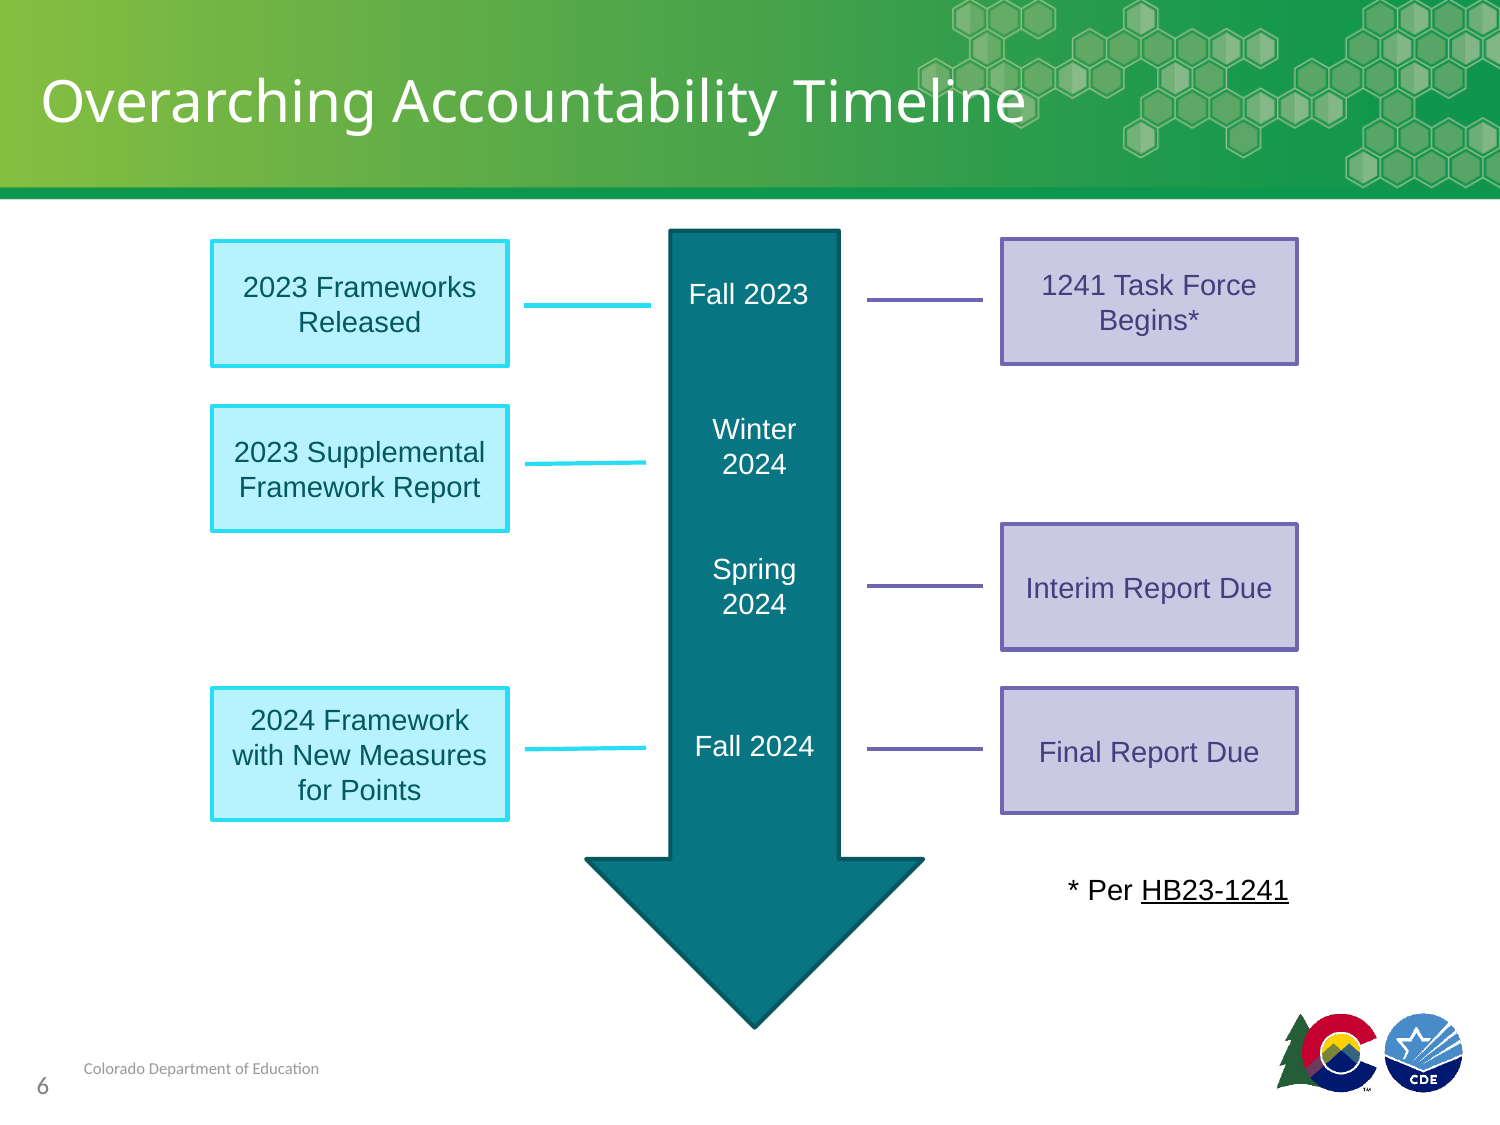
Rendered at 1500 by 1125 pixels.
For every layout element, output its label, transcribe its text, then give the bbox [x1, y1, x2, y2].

text_box * Per HB23-1241 [1052, 864, 1348, 914]
text_box 2023 Supplemental Framework Report [212, 405, 508, 531]
text_box 1241 Task Force Begins* [1001, 238, 1297, 365]
text_box Final Report Due [1001, 687, 1297, 814]
text_box 2023 Frameworks Released [212, 240, 508, 367]
picture [1275, 1012, 1463, 1093]
picture [0, 0, 1500, 200]
text_box Spring 2024 [673, 543, 836, 629]
text_box Fall 2024 [673, 720, 836, 771]
text_box Fall 2023 [673, 267, 836, 318]
text_box Winter 2024 [673, 403, 836, 488]
text_box [586, 230, 924, 1028]
text_box Interim Report Due [1001, 524, 1297, 650]
slide_number 6 [36, 1054, 375, 1115]
title Overarching Accountability Timeline [40, 41, 1038, 166]
text_box 2024 Framework with New Measures for Points [212, 687, 508, 821]
